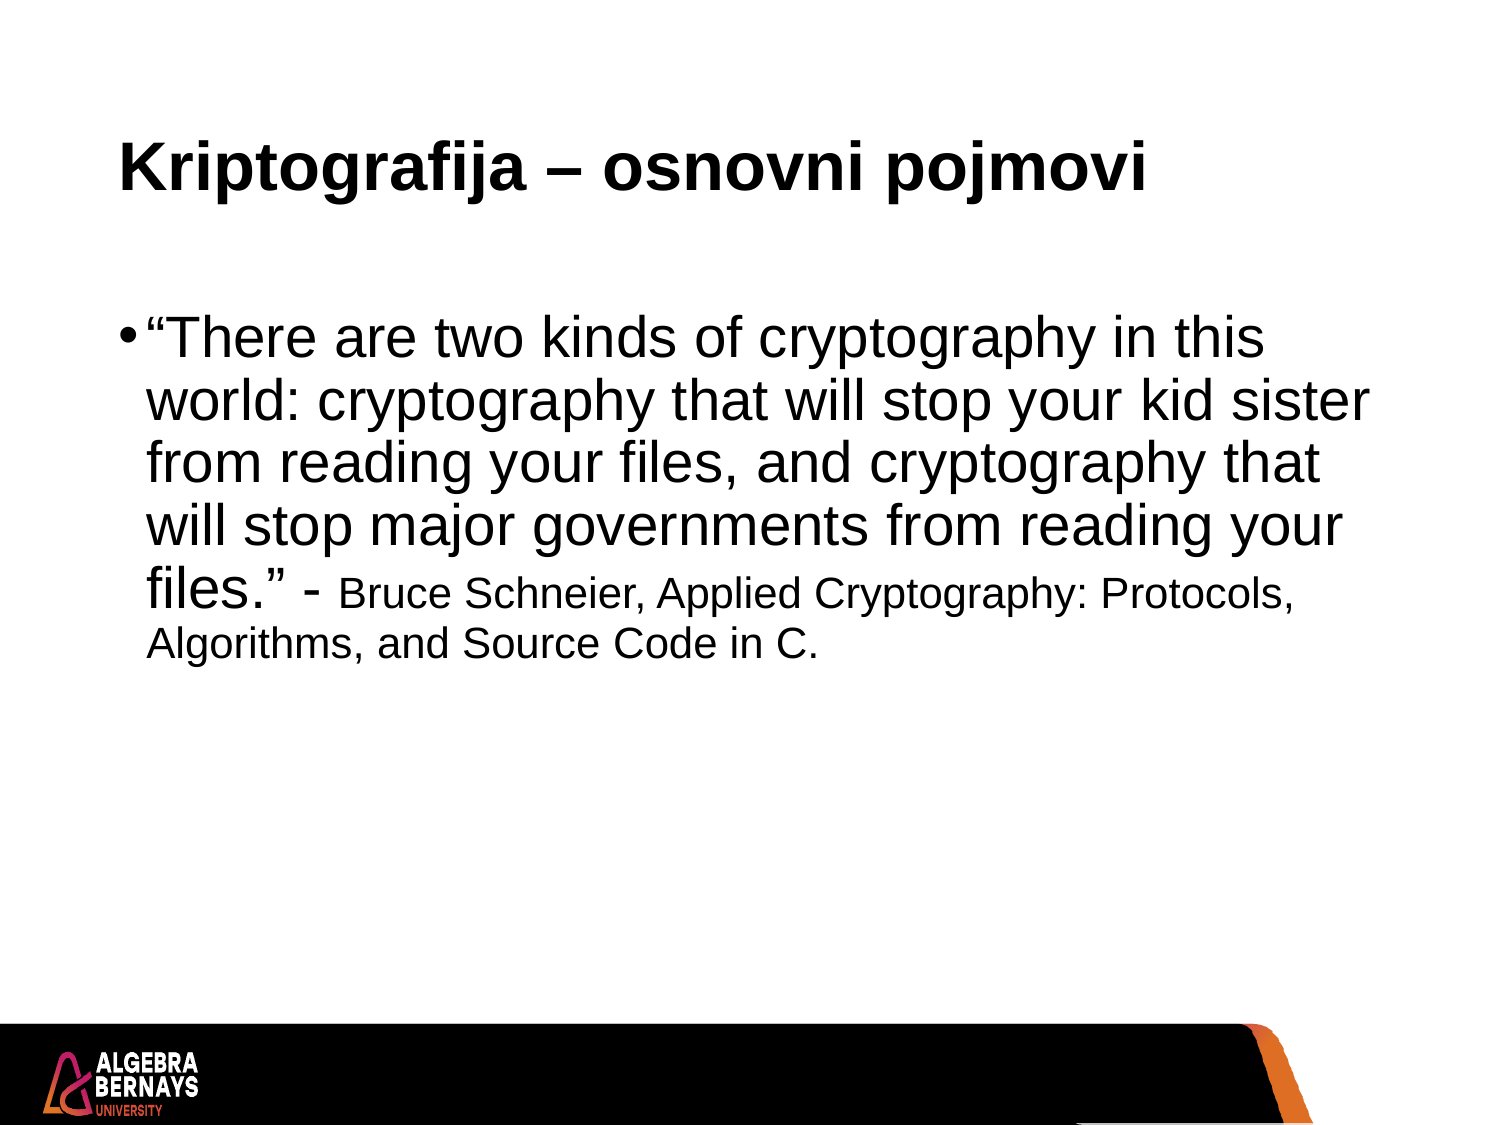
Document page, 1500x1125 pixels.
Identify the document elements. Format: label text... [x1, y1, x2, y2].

list “There are two kinds of cryptography in this world: cryptography that will stop your kid sister from reading your files, and cryptography that will stop major governments from reading your files.” - Bruce Schneier, Applied Cryptography: Protocols, Algorithms, and Source Code in C. [103, 299, 1397, 1014]
title Kriptografija – osnovni pojmovi [103, 59, 1397, 278]
picture [0, 1023, 1468, 1125]
